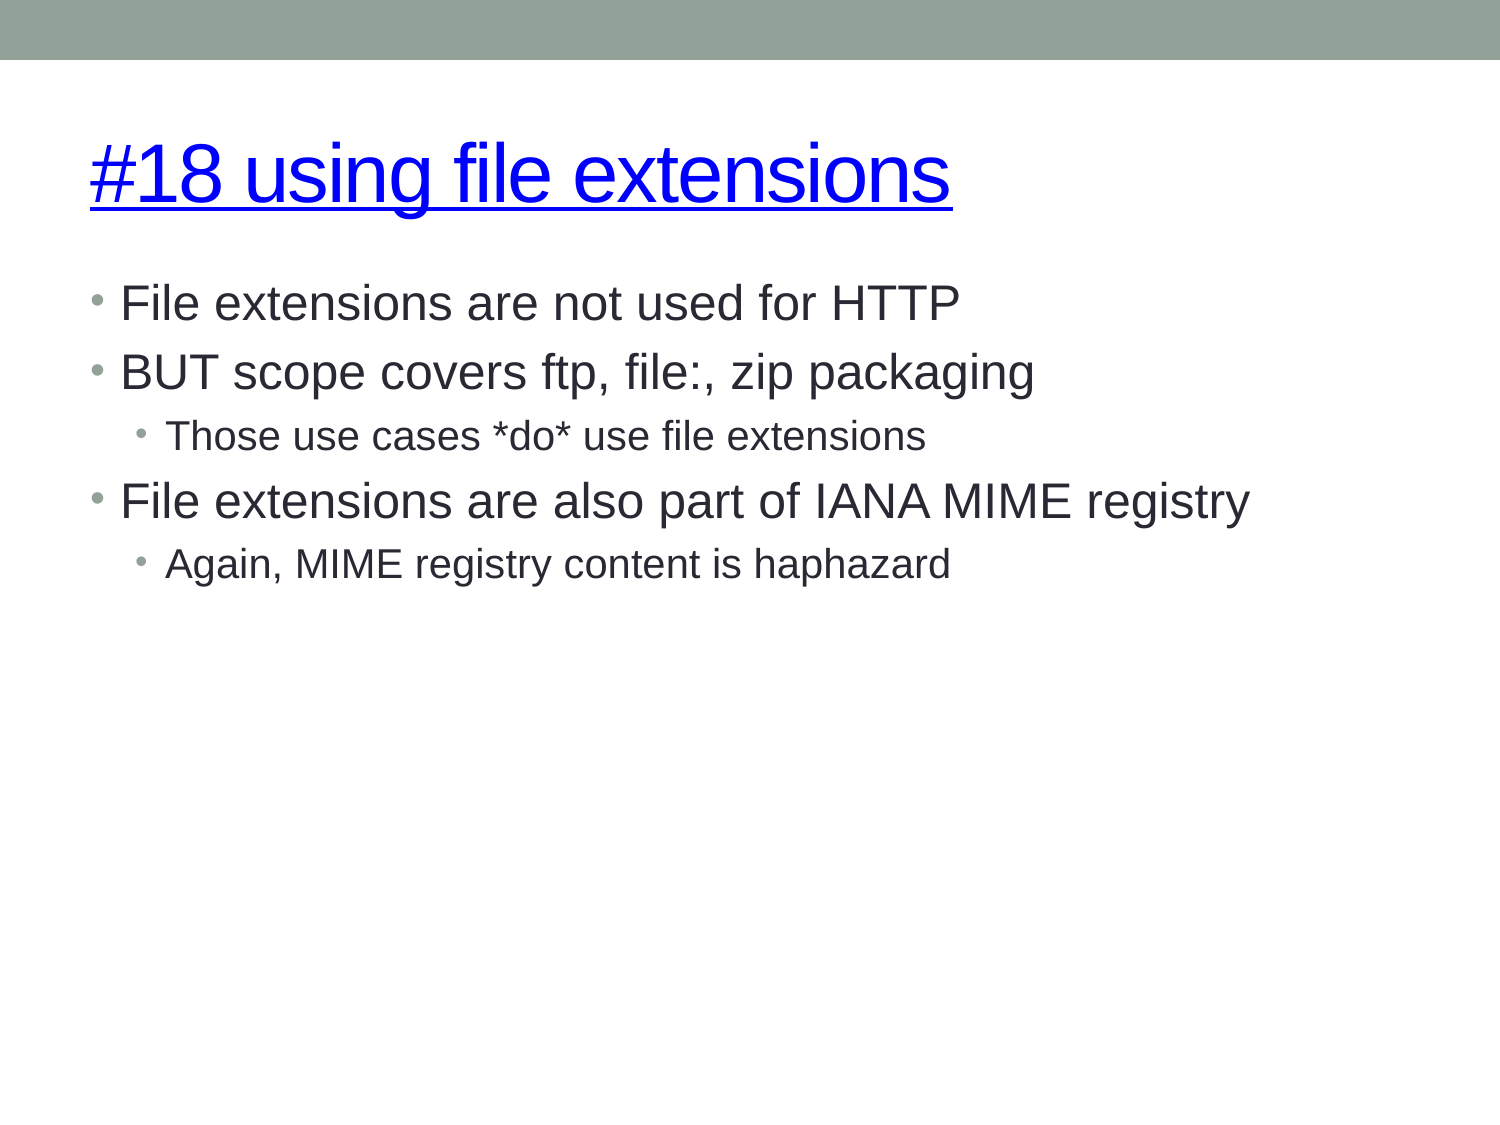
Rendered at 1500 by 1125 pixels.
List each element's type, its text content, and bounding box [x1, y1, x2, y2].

title #18 using file extensions [75, 87, 1425, 250]
list File extensions are not used for HTTP BUT scope covers ftp, file:, zip packaging Those use cases *do* use file extensions File extensions are also part of IANA MIME registry Again, MIME registry content is haphazard [75, 262, 1425, 1063]
